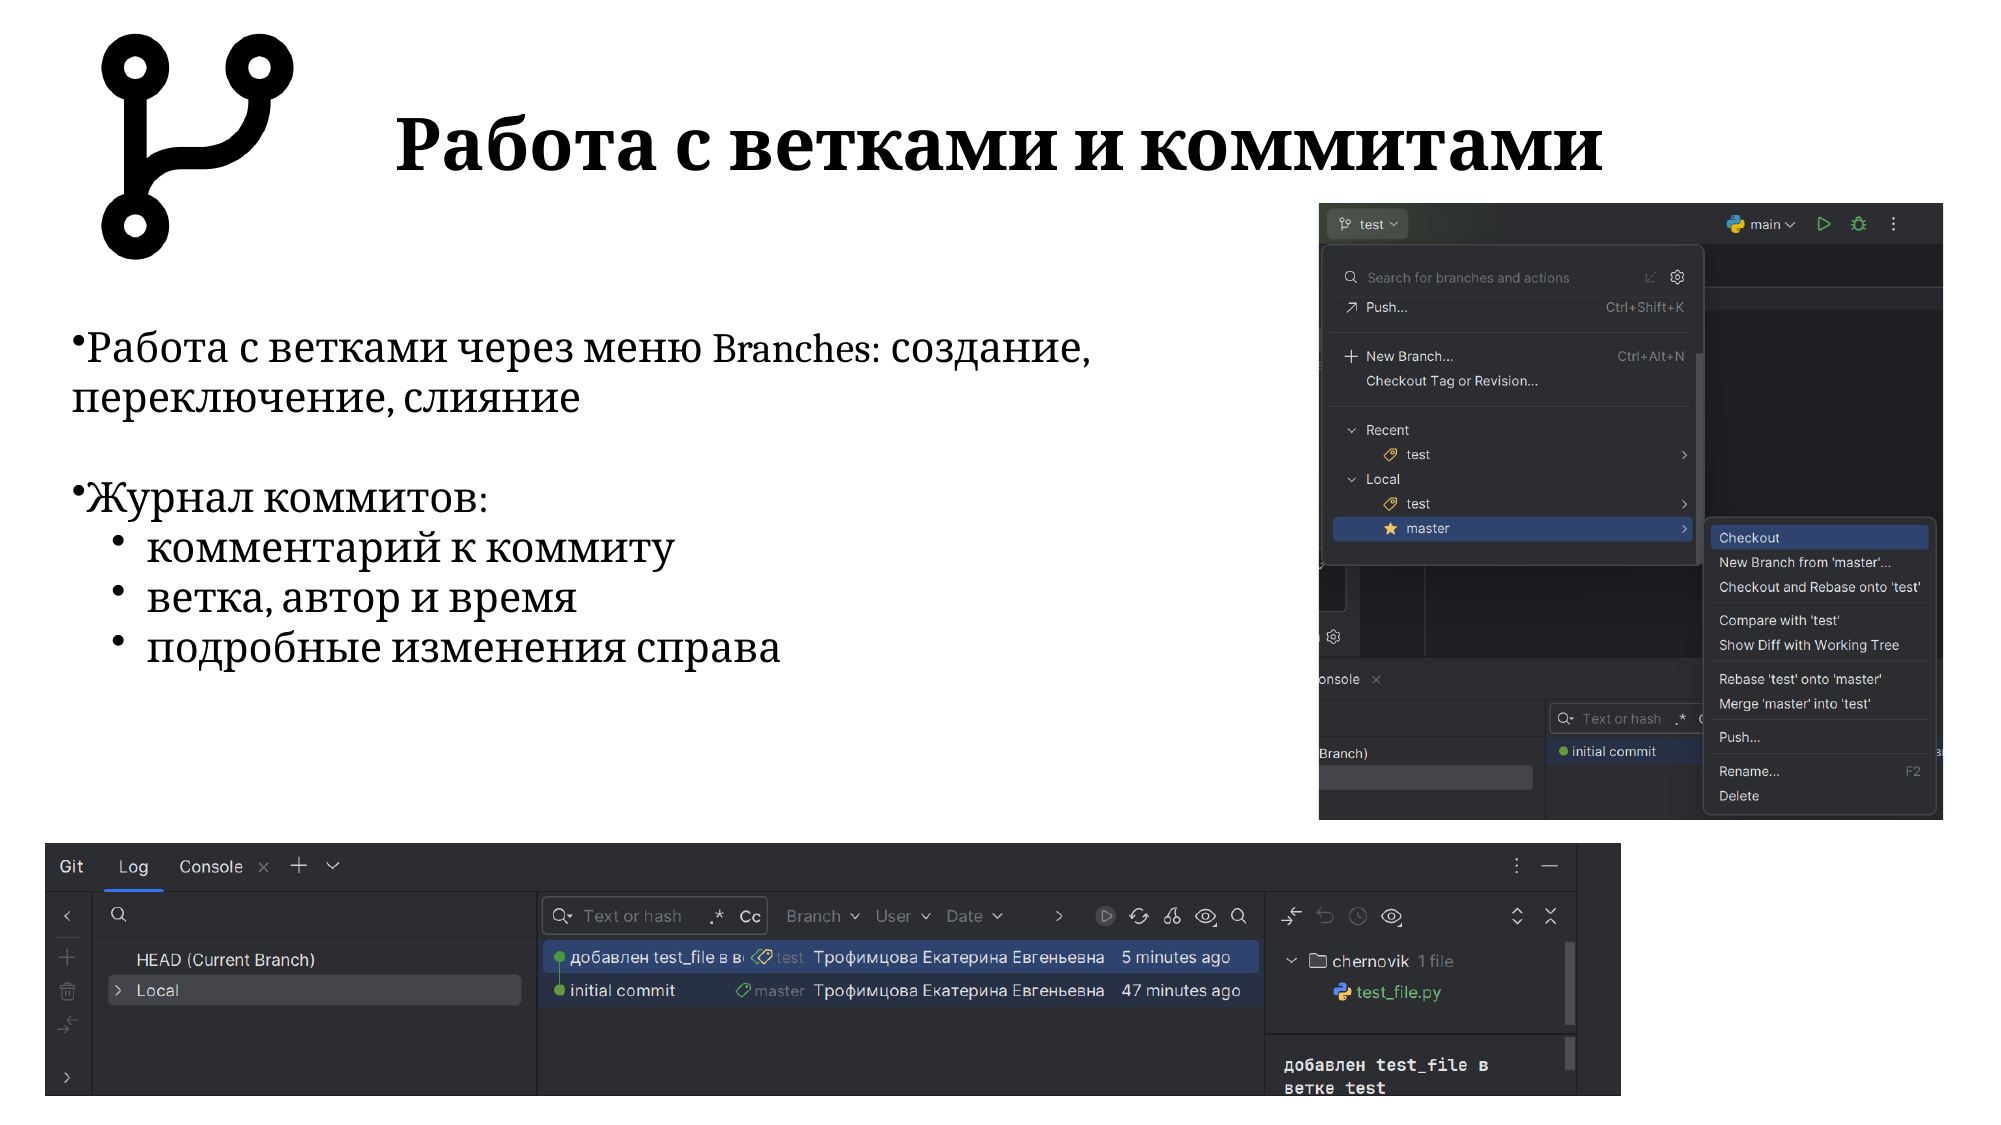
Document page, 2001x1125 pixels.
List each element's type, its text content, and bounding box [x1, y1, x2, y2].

picture [1318, 202, 1944, 820]
title Работа с ветками и коммитами [375, 89, 1625, 204]
text_box Работа с ветками через меню Branches: создание, переключение, слияние Журнал коммитов: комментарий к коммиту ветка, автор и время подробные изменения справа [56, 313, 1172, 679]
picture [56, 11, 328, 283]
picture [44, 842, 1621, 1096]
